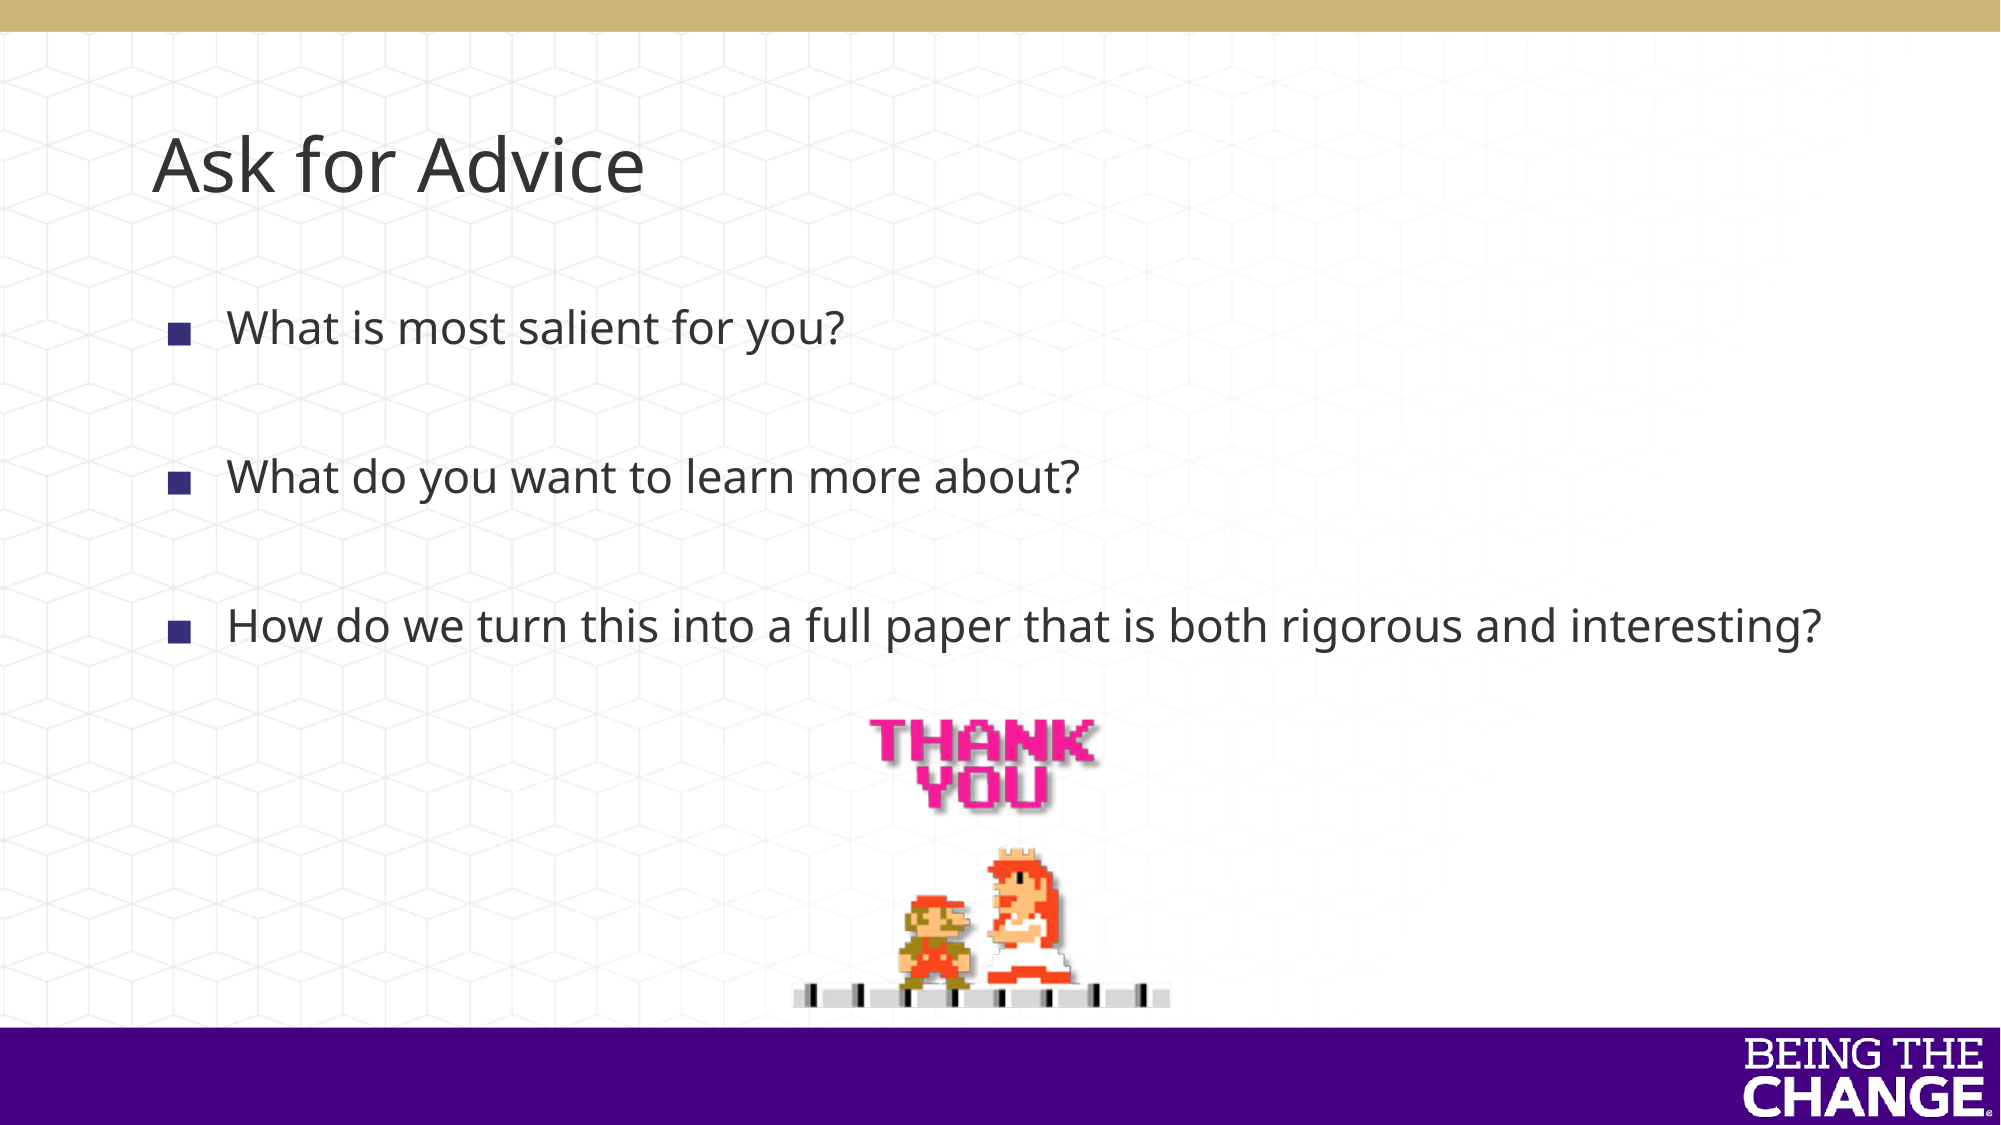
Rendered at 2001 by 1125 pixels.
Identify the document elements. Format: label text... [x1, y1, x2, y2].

picture [0, 0, 2001, 1125]
title Ask for Advice [137, 59, 1863, 278]
list What is most salient for you? What do you want to learn more about? How do we turn this into a full paper that is both rigorous and interesting? [136, 301, 1863, 1001]
